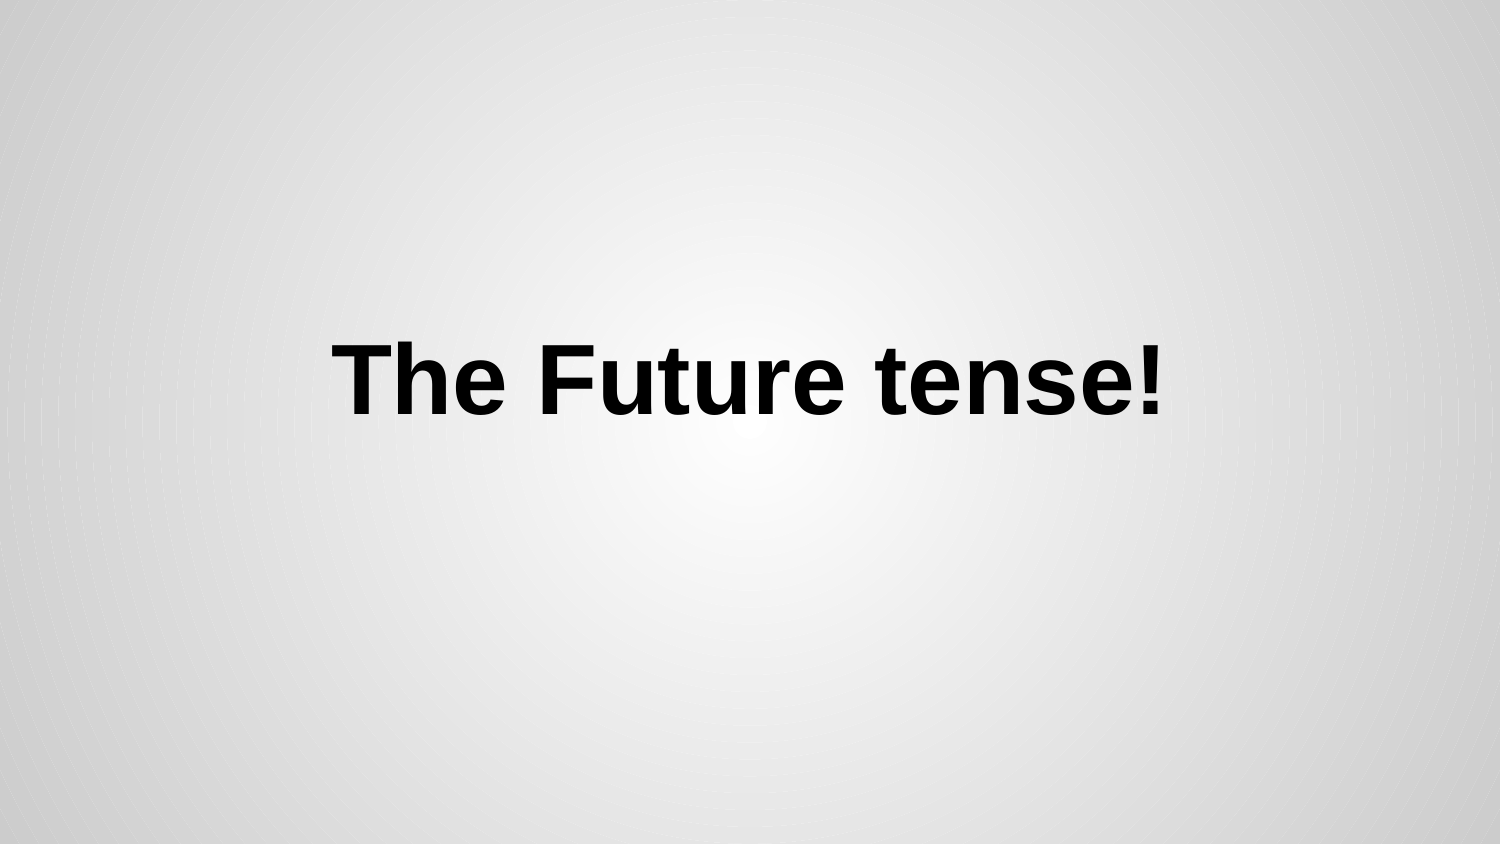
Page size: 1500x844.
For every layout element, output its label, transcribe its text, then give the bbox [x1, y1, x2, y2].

title The Future tense! [112, 259, 1388, 450]
